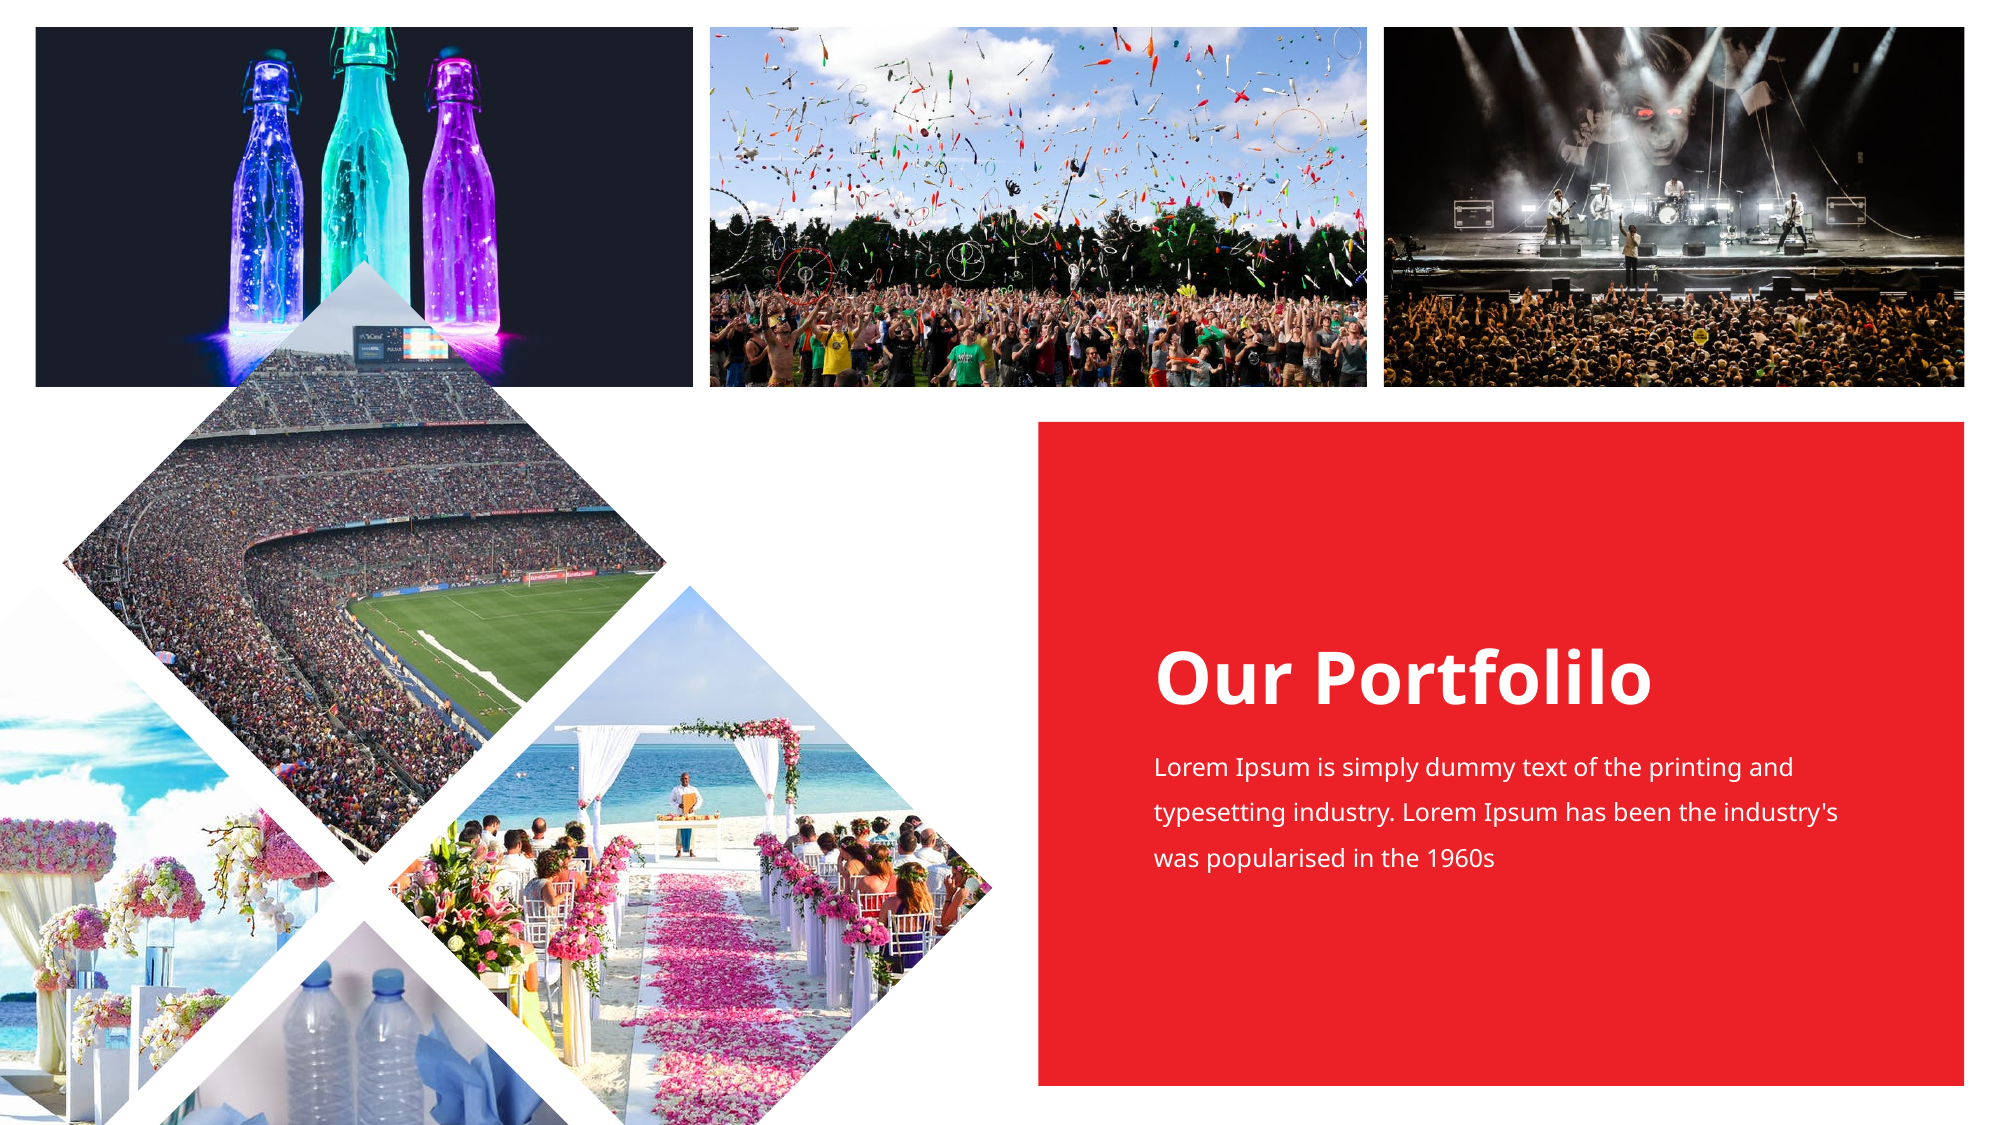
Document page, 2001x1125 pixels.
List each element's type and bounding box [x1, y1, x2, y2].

picture [709, 27, 1367, 387]
picture [1383, 27, 1965, 387]
text_box [1139, 623, 1864, 877]
picture [0, 27, 993, 1125]
text_box [1037, 421, 1965, 1087]
